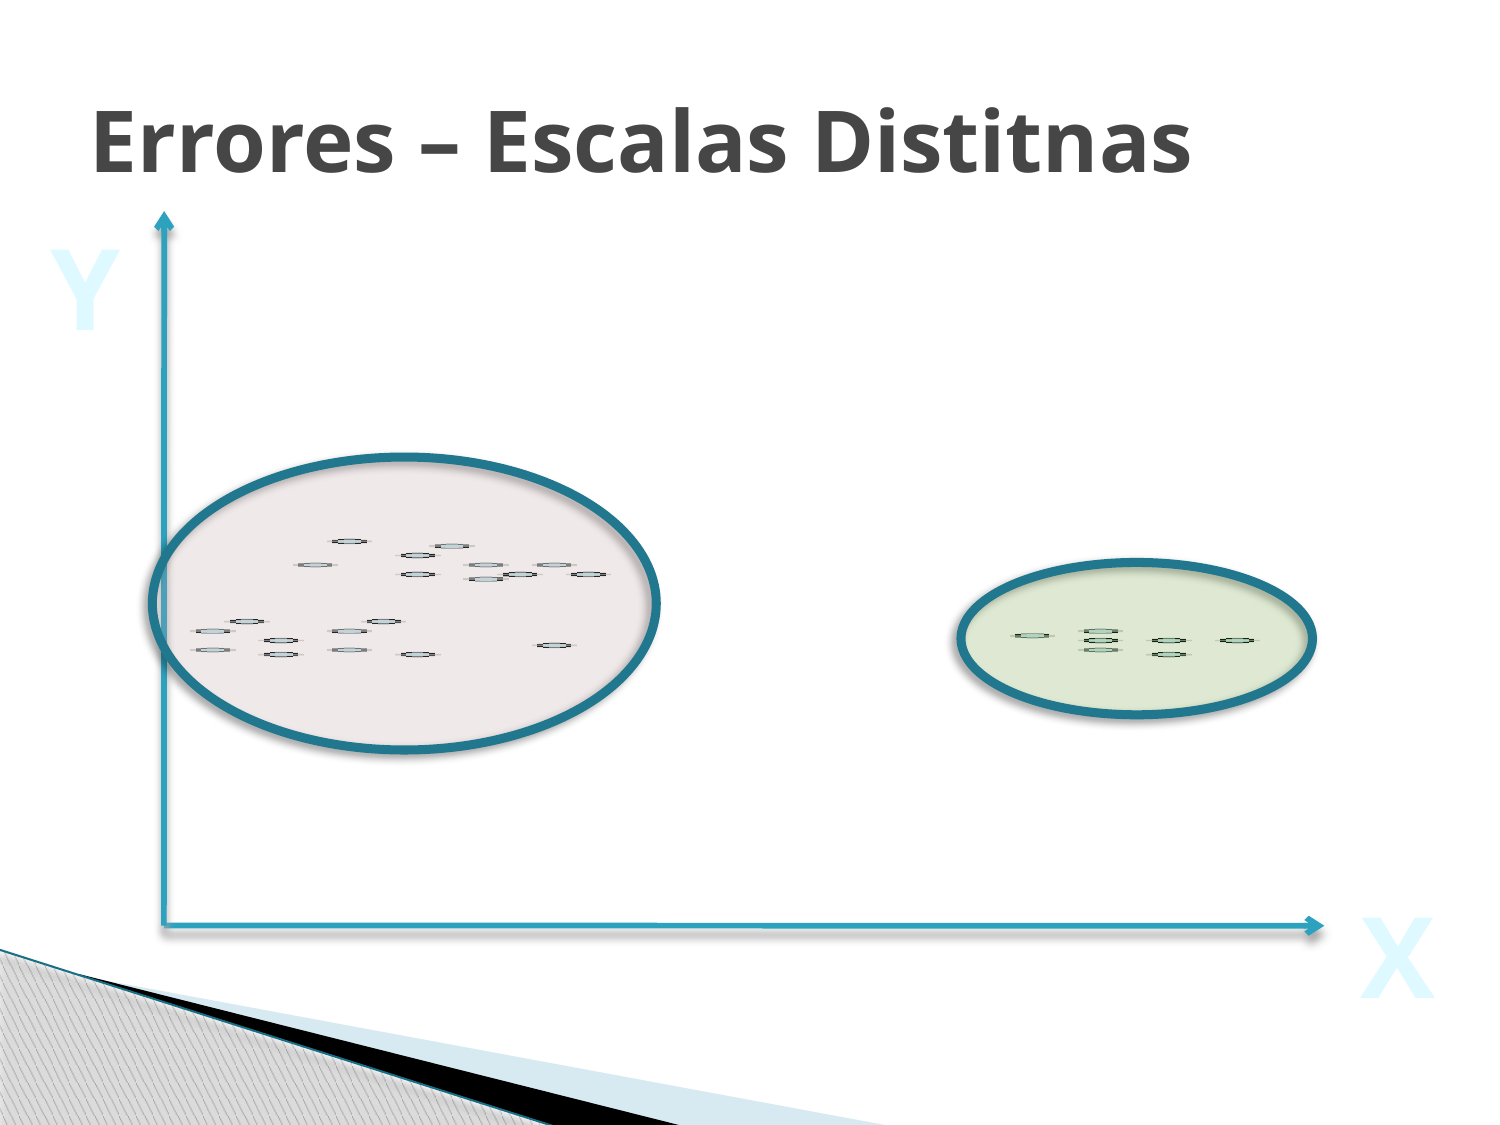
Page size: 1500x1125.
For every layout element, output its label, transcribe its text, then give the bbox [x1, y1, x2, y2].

text_box [178, 675, 631, 755]
text_box [196, 452, 613, 515]
text_box Y [35, 210, 137, 361]
picture [128, 515, 1290, 664]
text_box X [1345, 878, 1451, 1029]
title Errores – Escalas Distitnas [75, 45, 1425, 233]
text_box [975, 599, 1318, 720]
